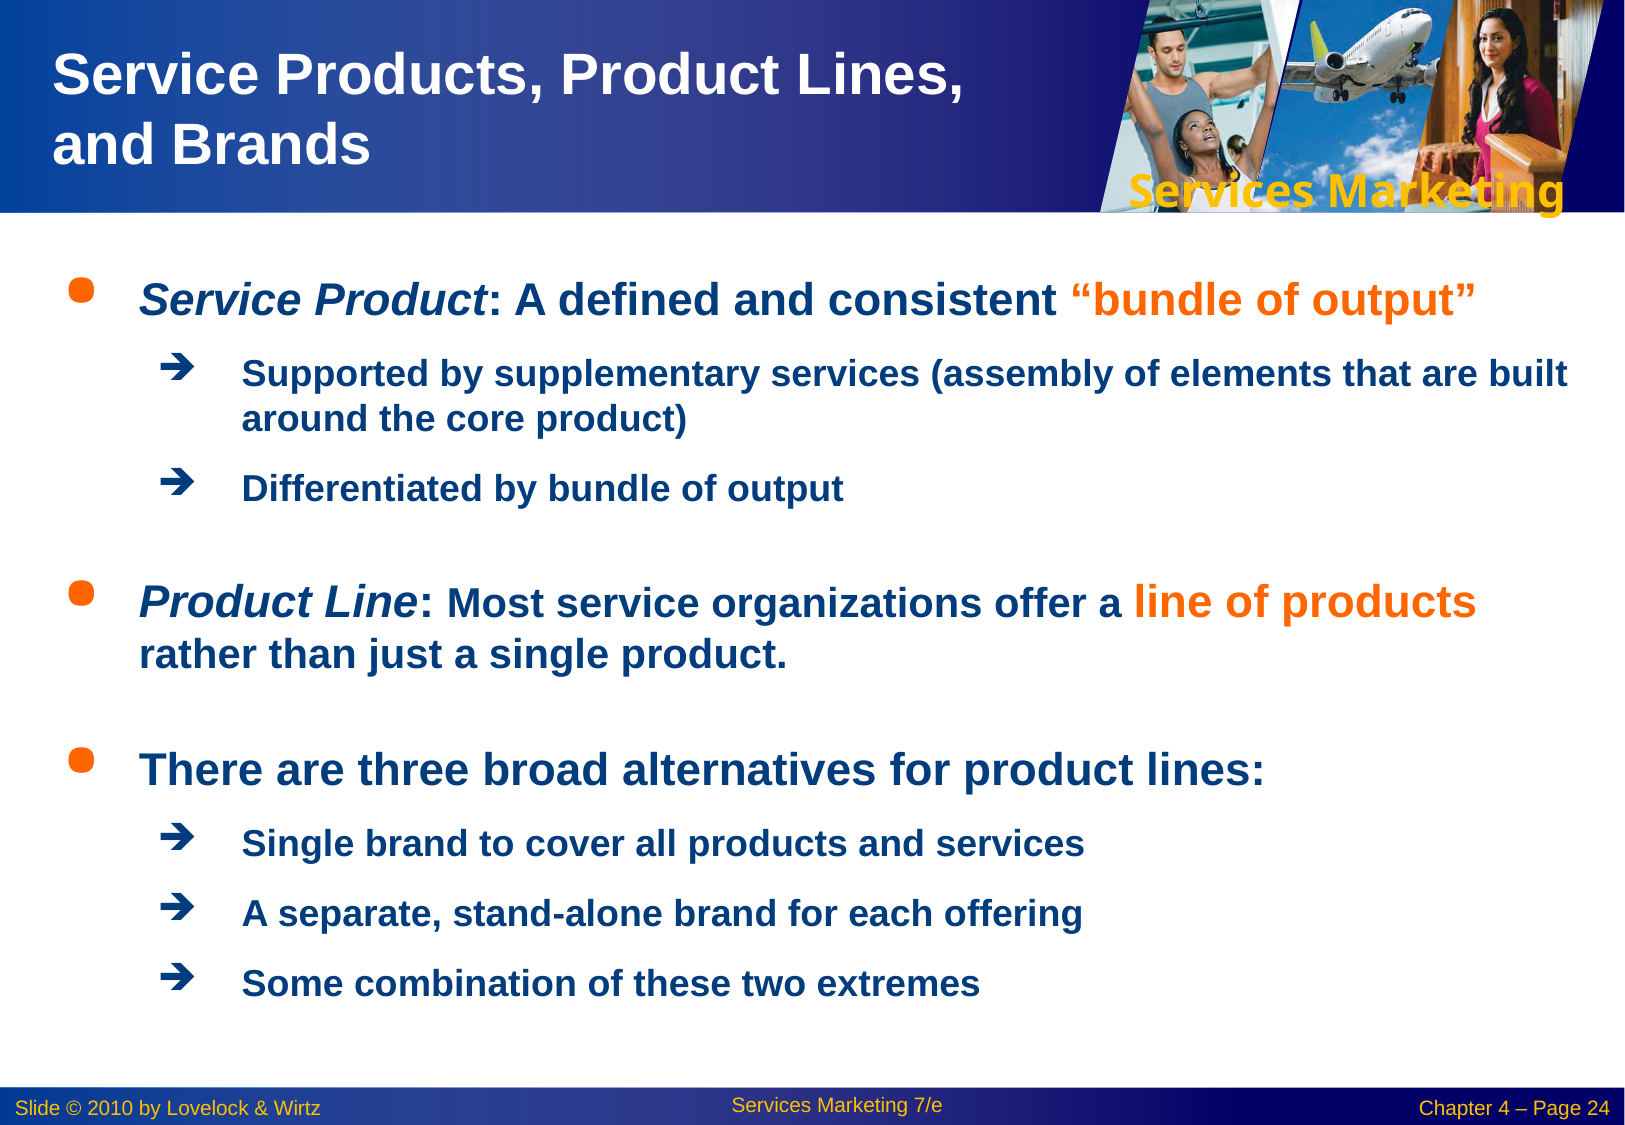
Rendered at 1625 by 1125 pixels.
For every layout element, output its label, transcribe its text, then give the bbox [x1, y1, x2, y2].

picture [1546, 187, 1556, 202]
list Service Product: A defined and consistent “bundle of output” Supported by supplementary services (assembly of elements that are built around the core product) Differentiated by bundle of output Product Line: Most service organizations offer a line of products rather than just a single product. There are three broad alternatives for product lines: Single brand to cover all products and services A separate, stand-alone brand for each offering Some combination of these two extremes [49, 261, 1588, 1051]
picture [1162, 186, 1172, 192]
title Service Products, Product Lines, and Brands [36, 37, 1038, 176]
picture [1100, 0, 1604, 213]
